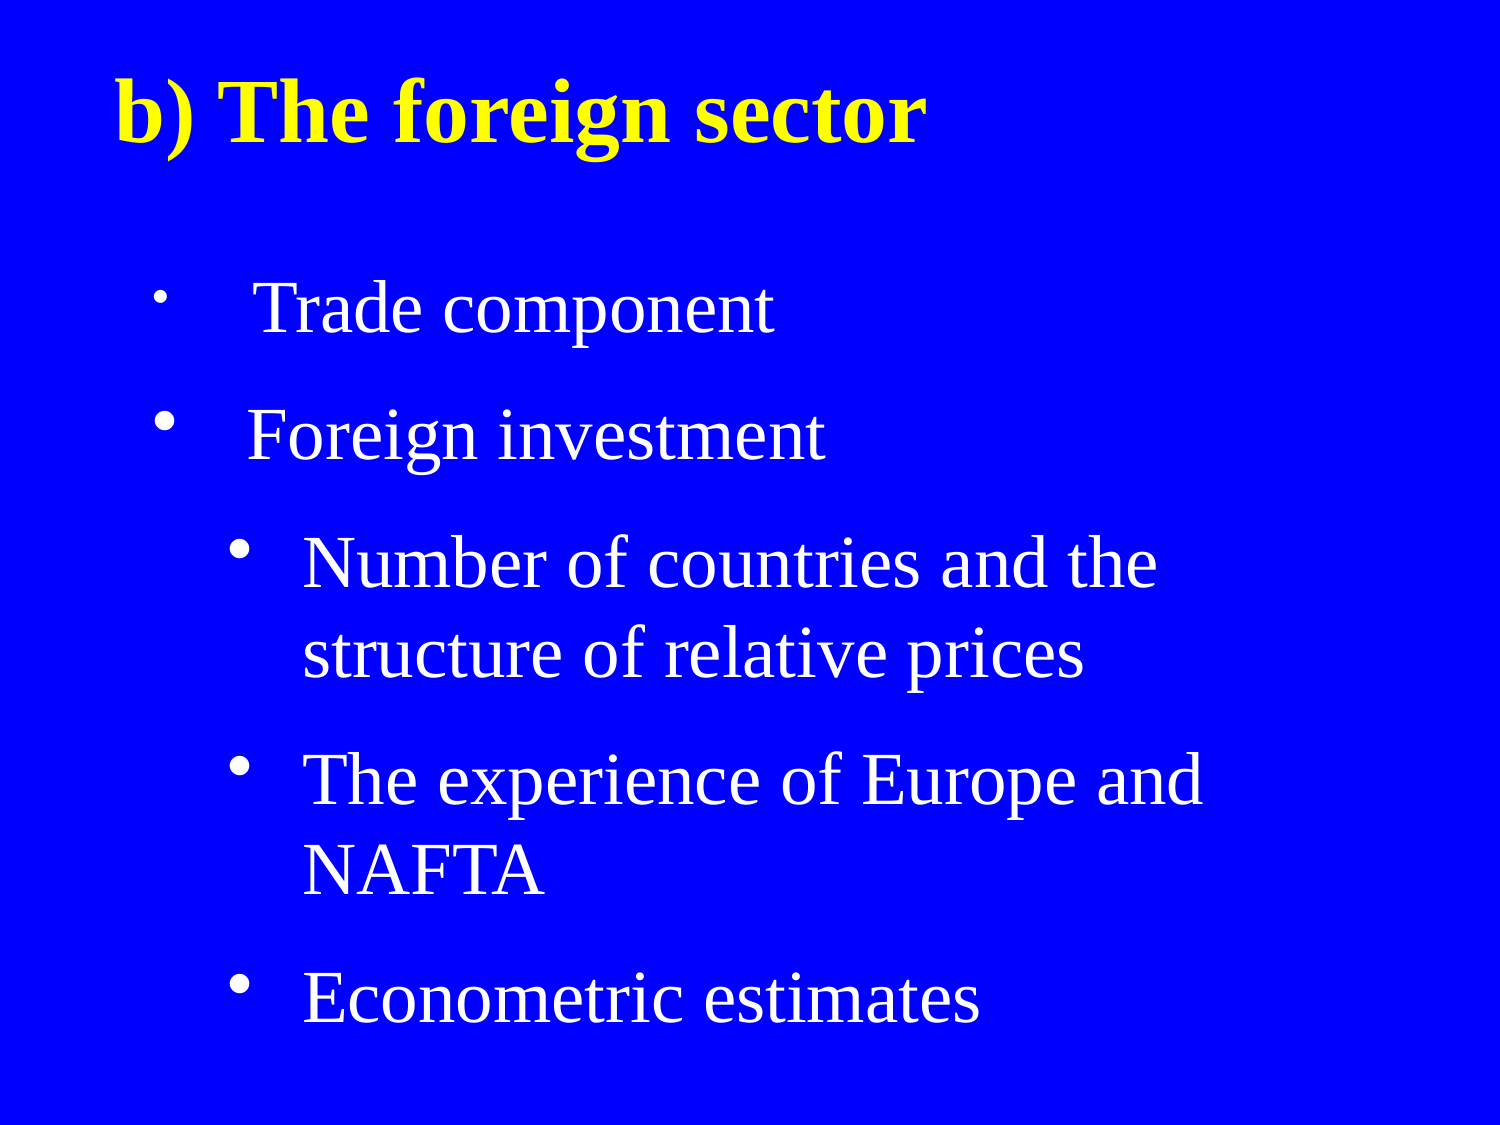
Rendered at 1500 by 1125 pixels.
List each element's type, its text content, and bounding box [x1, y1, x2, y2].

title b) The foreign sector [99, 24, 1388, 188]
text_box Trade component Foreign investment Number of countries and the structure of relative prices The experience of Europe and NAFTA Econometric estimates [137, 249, 1325, 1045]
